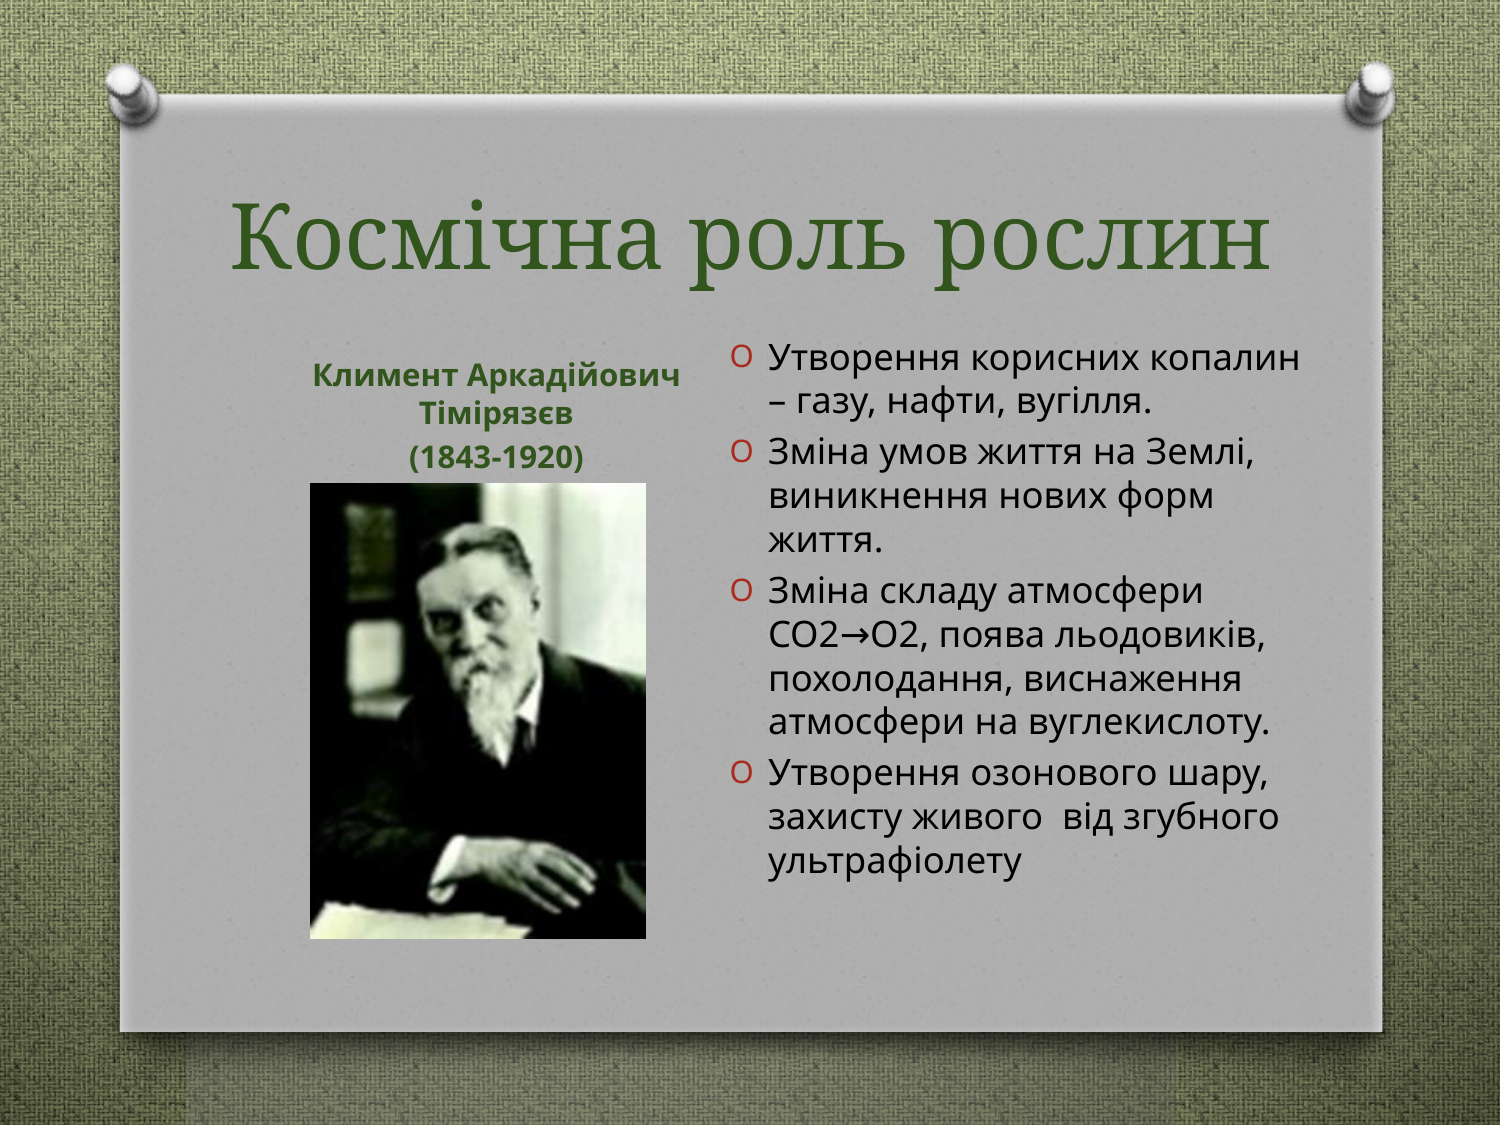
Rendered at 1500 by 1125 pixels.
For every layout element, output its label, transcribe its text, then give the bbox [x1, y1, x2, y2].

list Утворення корисних копалин – газу, нафти, вугілля. Зміна умов життя на Землі, виникнення нових форм життя. Зміна складу атмосфери СО2→О2, поява льодовиків, похолодання, виснаження атмосфери на вуглекислоту. Утворення озонового шару, захисту живого від згубного ультрафіолету [714, 326, 1317, 940]
list Климент Аркадійович Тімірязєв (1843-1920) [255, 348, 714, 483]
picture [74, 31, 198, 153]
title Космічна роль рослин [179, 134, 1323, 332]
picture [1318, 35, 1438, 156]
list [310, 482, 646, 940]
